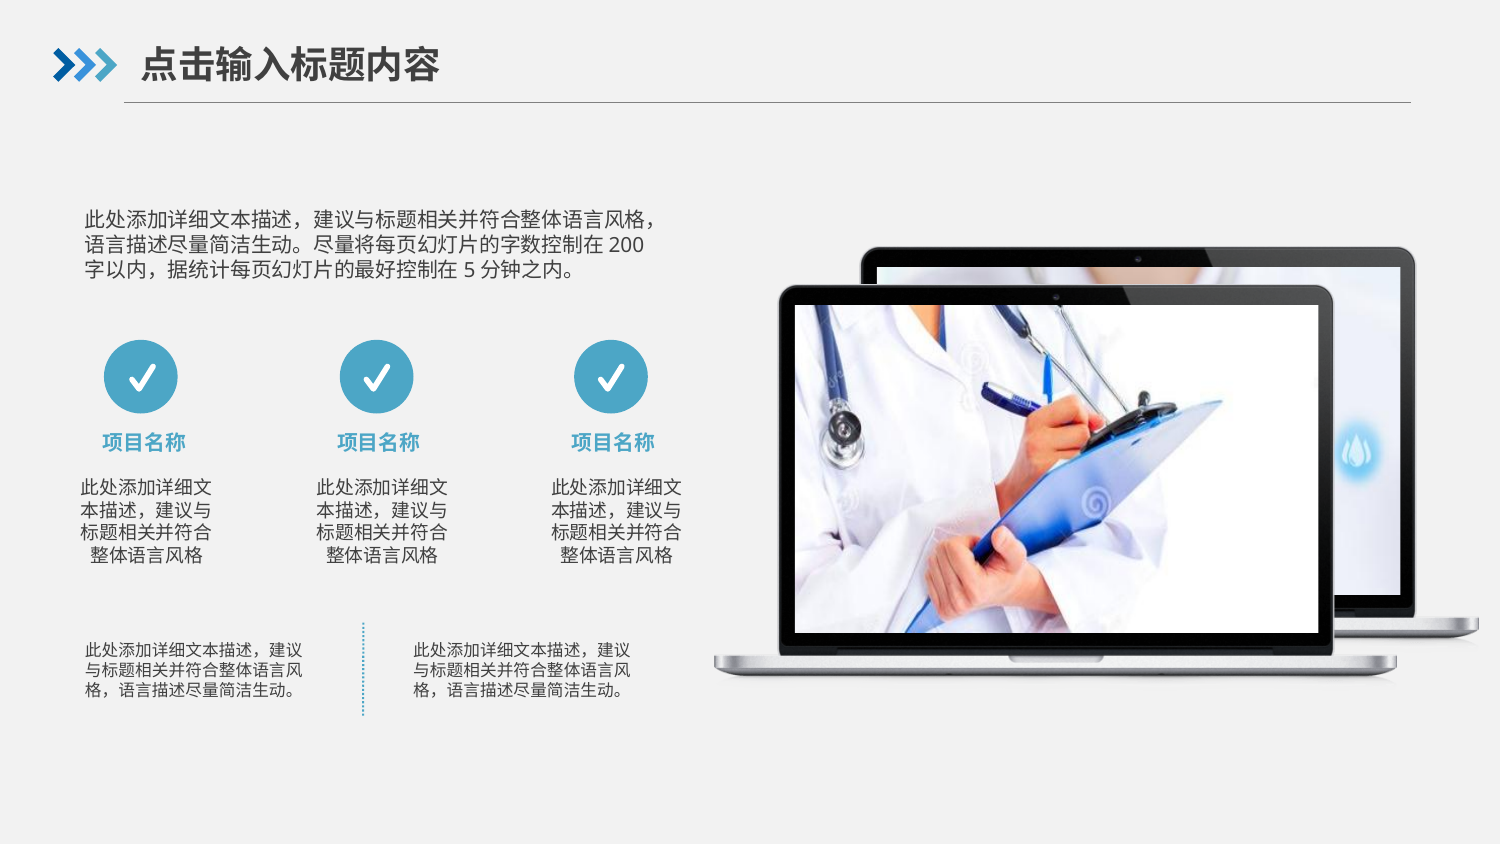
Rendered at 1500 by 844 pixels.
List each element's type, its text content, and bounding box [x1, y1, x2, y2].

text_box 点击输入标题内容 [140, 32, 491, 95]
text_box 此处添加详细文本描述，建议与标题相关并符合整体语言风格，语言描述尽量简洁生动。 [70, 632, 329, 708]
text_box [714, 284, 1397, 696]
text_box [294, 339, 471, 575]
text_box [52, 47, 118, 82]
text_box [796, 245, 1479, 658]
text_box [58, 339, 235, 575]
text_box 此处添加详细文本描述，建议与标题相关并符合整体语言风格，语言描述尽量简洁生动。 [398, 632, 657, 708]
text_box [528, 339, 705, 575]
text_box 此处添加详细文本描述，建议与标题相关并符合整体语言风格，语言描述尽量简洁生动。尽量将每页幻灯片的字数控制在200字以内，据统计每页幻灯片的最好控制在5分钟之内。 [70, 199, 680, 289]
